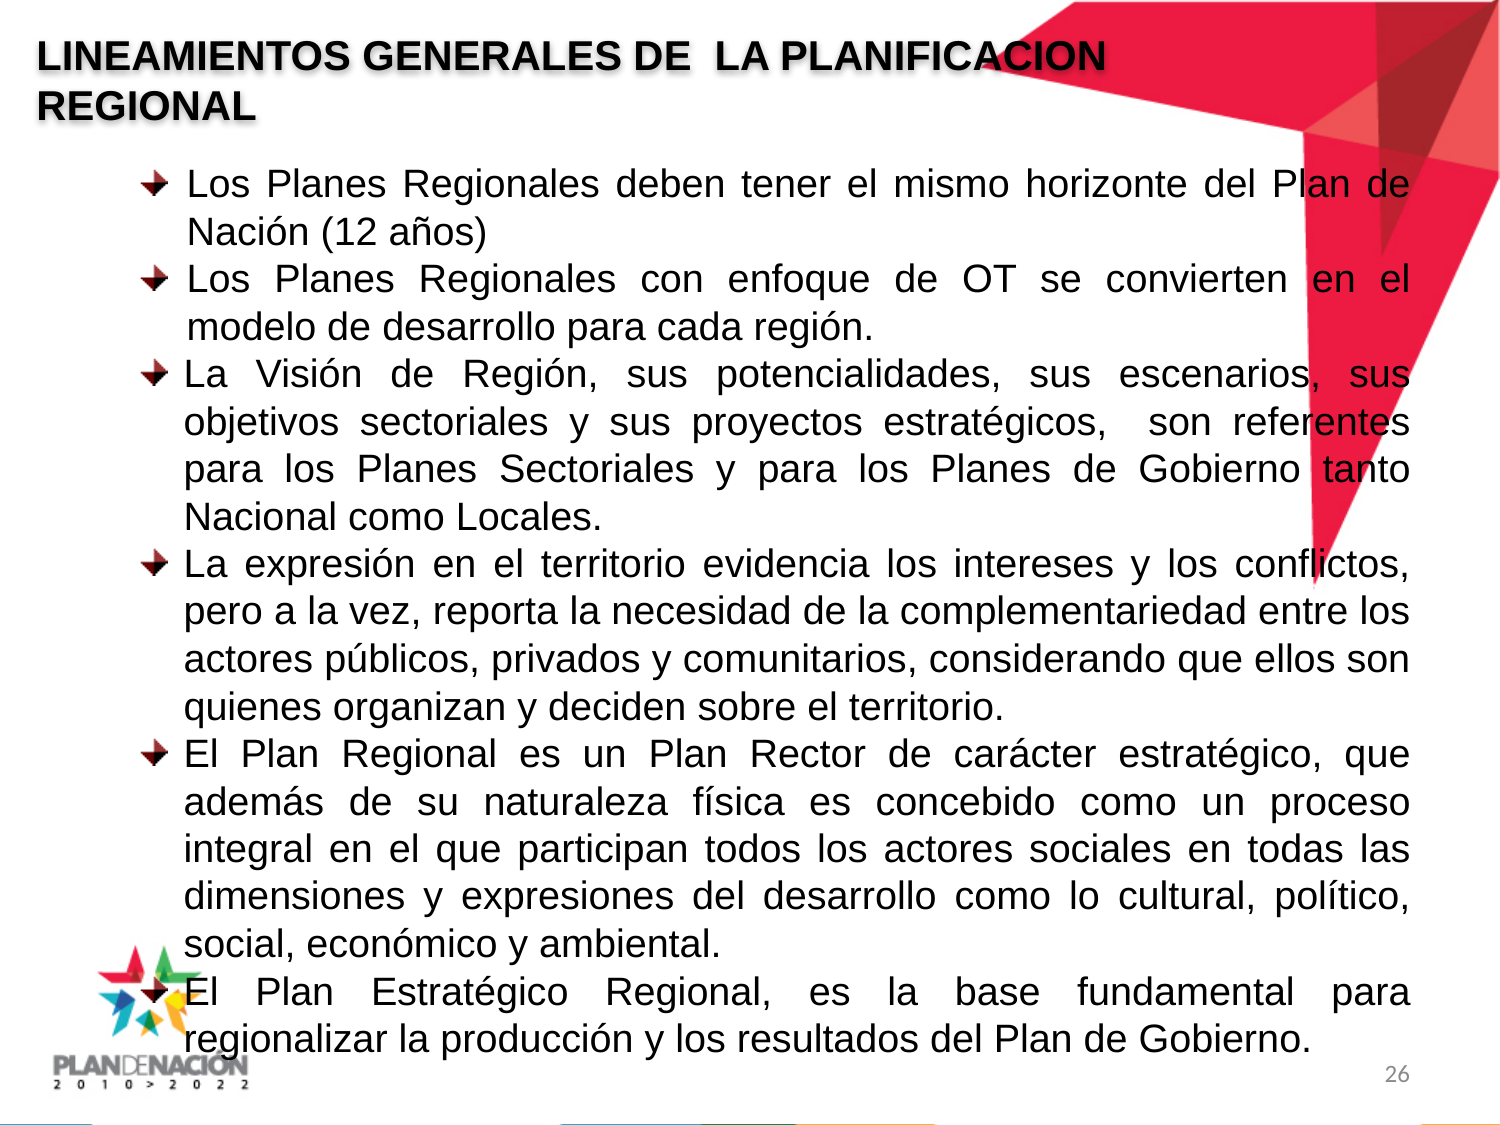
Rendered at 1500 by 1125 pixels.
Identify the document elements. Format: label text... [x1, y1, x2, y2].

slide_number 26 [1074, 1068, 1425, 1103]
text_box LINEAMIENTOS GENERALES DE LA PLANIFICACION REGIONAL [21, 21, 1175, 136]
picture [0, 0, 1500, 1125]
text_box Los Planes Regionales deben tener el mismo horizonte del Plan de Nación (12 años) Los Planes Regionales con enfoque de OT se convierten en el modelo de desarrollo para cada región. La Visión de Región, sus potencialidades, sus escenarios, sus objetivos sectoriales y sus proyectos estratégicos, son referentes para los Planes Sectoriales y para los Planes de Gobierno tanto Nacional como Locales. La expresión en el territorio evidencia los intereses y los conflictos, pero a la vez, reporta la necesidad de la complementariedad entre los actores públicos, privados y comunitarios, considerando que ellos son quienes organizan y deciden sobre el territorio. El Plan Regional es un Plan Rector de carácter estratégico, que además de su naturaleza física es concebido como un proceso integral en el que participan todos los actores sociales en todas las dimensiones y expresiones del desarrollo como lo cultural, político, social, económico y ambiental. El Plan Estratégico Regional, es la base fundamental para regionalizar la producción y los resultados del Plan de Gobierno. [124, 150, 1427, 1068]
